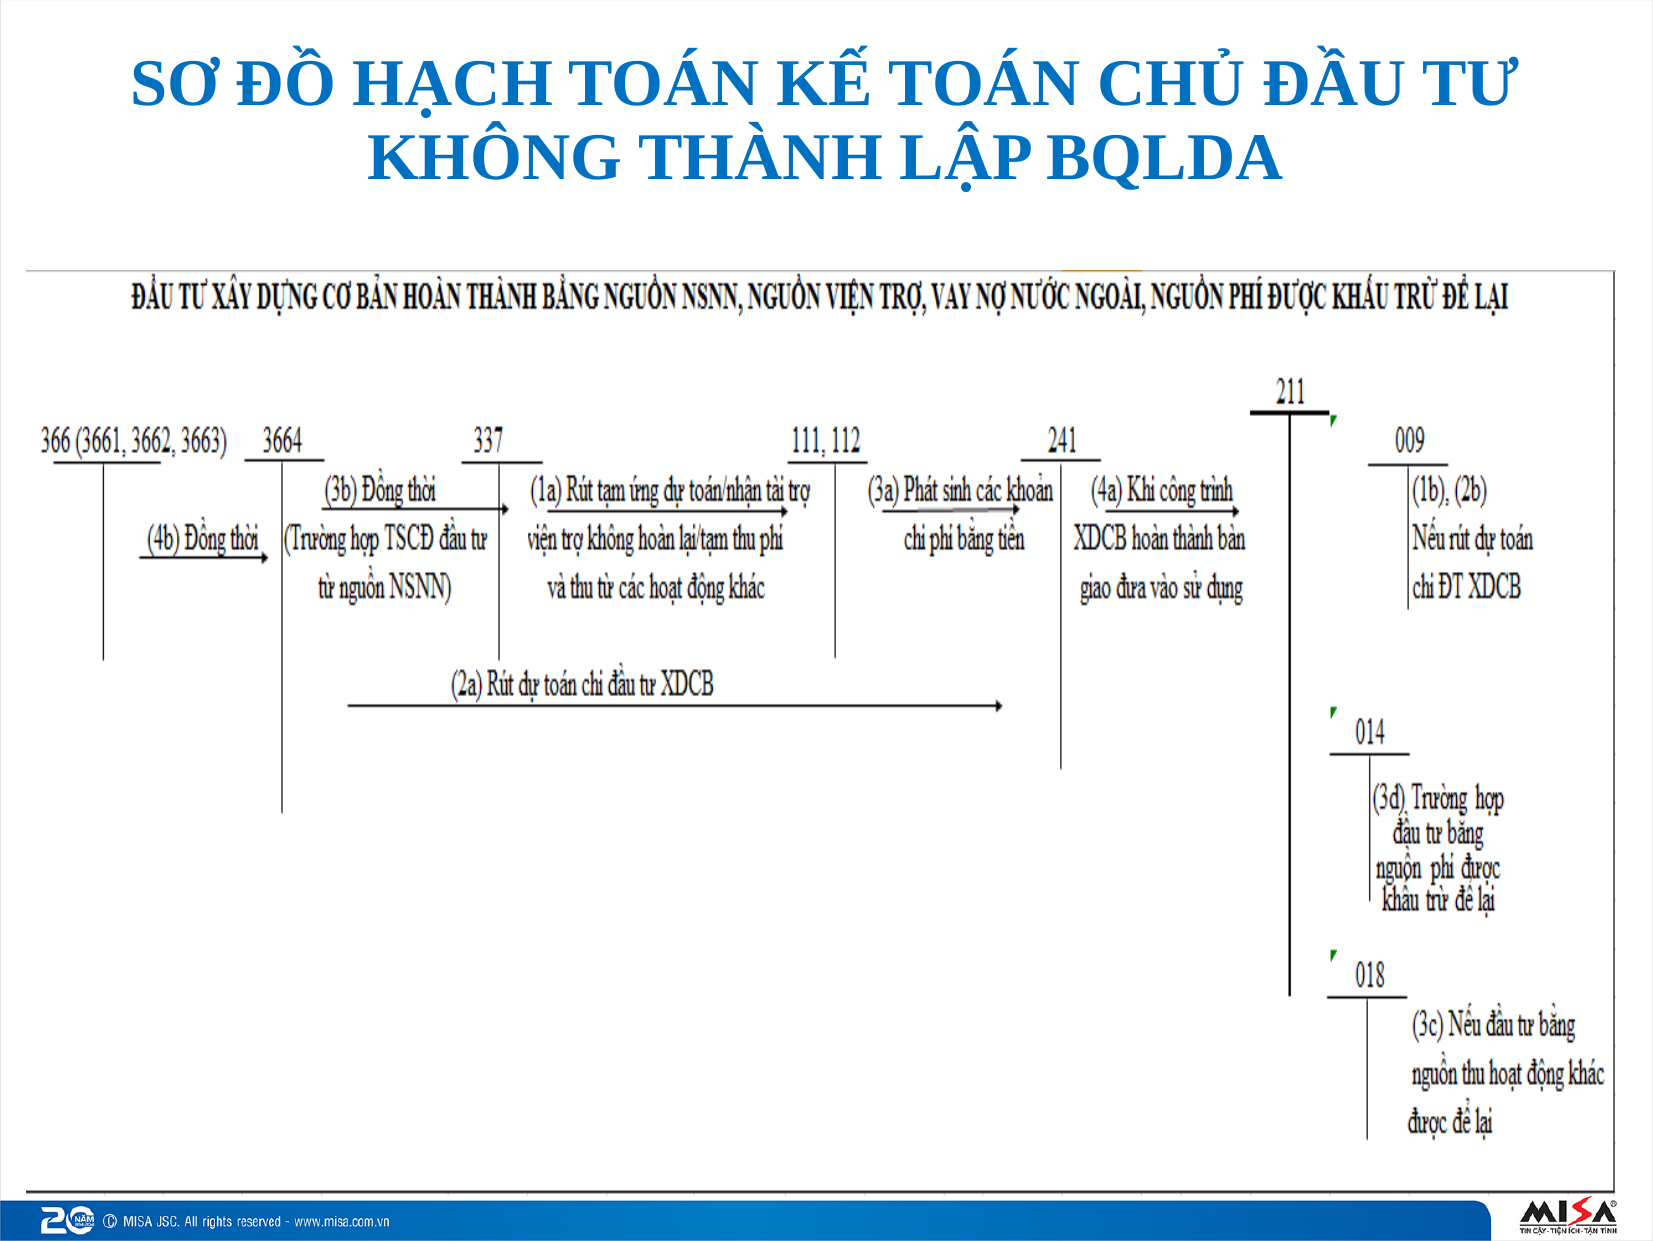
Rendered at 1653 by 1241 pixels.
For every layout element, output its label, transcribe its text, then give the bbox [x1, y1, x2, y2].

title SƠ ĐỒ HẠCH TOÁN KẾ TOÁN CHỦ ĐẦU TƯ KHÔNG THÀNH LẬP BQLDA [82, 32, 1570, 208]
picture [0, 0, 1653, 1241]
